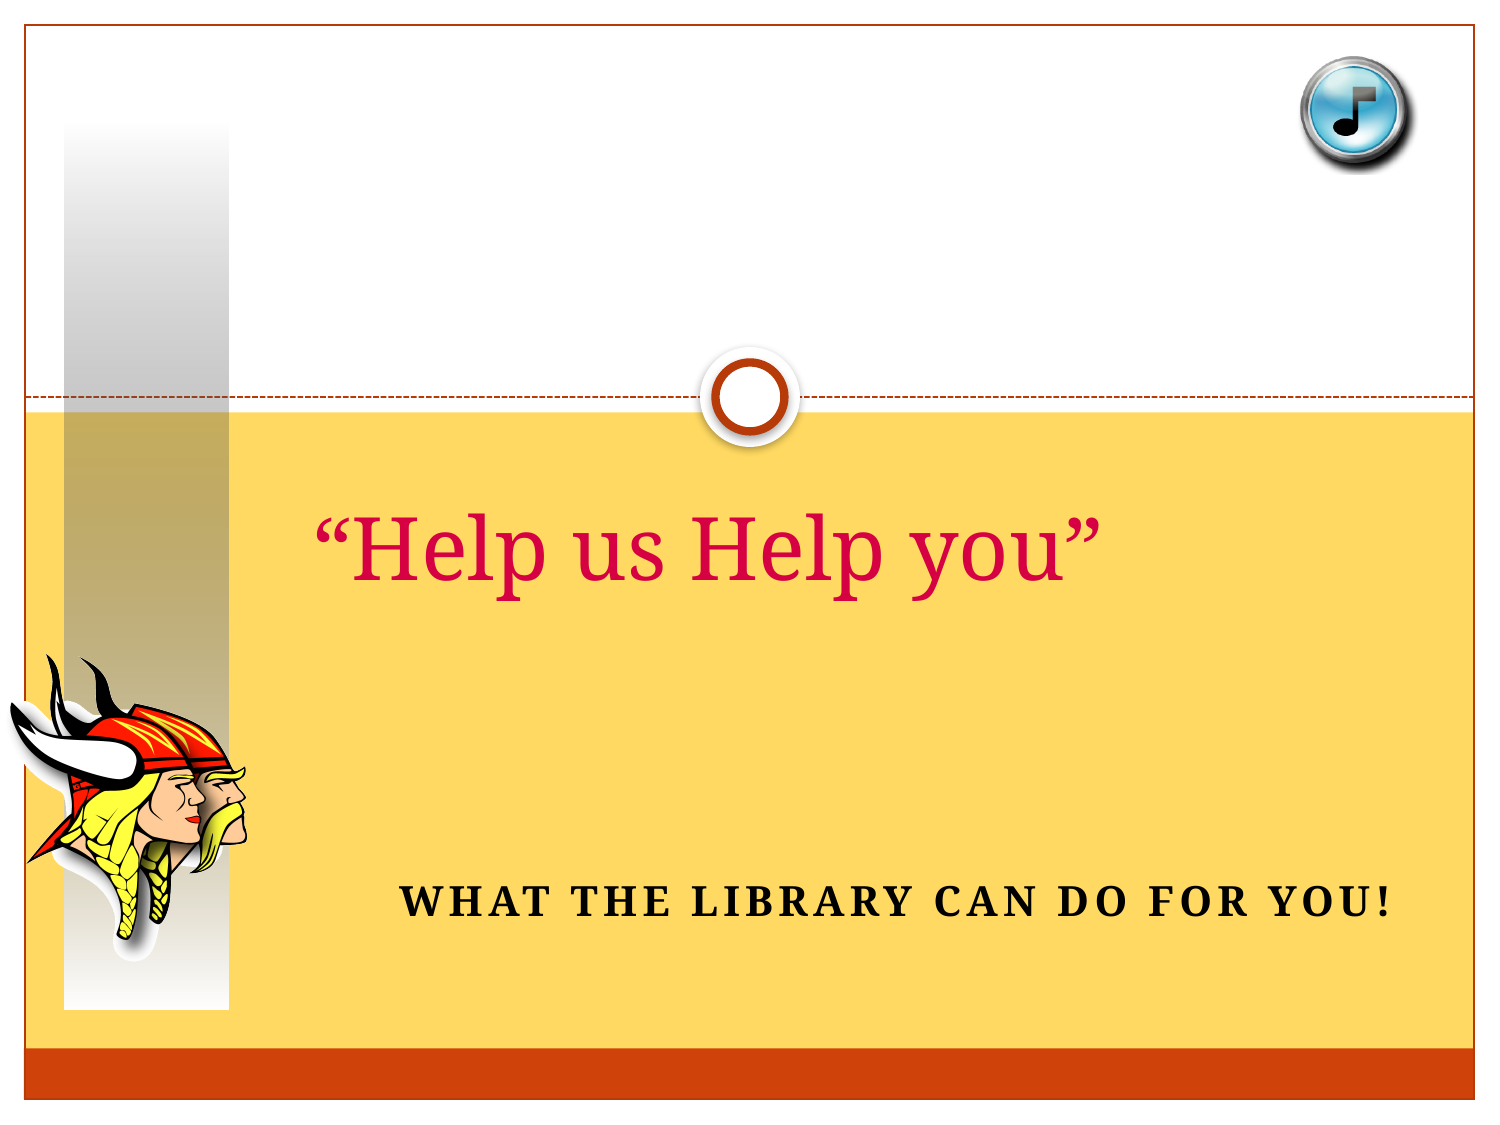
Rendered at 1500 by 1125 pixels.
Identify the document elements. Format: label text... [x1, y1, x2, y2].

text_box [64, 977, 229, 1010]
text_box [64, 120, 229, 651]
picture [0, 654, 247, 968]
subtitle What the Library can do for you! [384, 867, 1500, 942]
title “Help us Help you” [297, 364, 1433, 606]
picture [1293, 50, 1419, 175]
